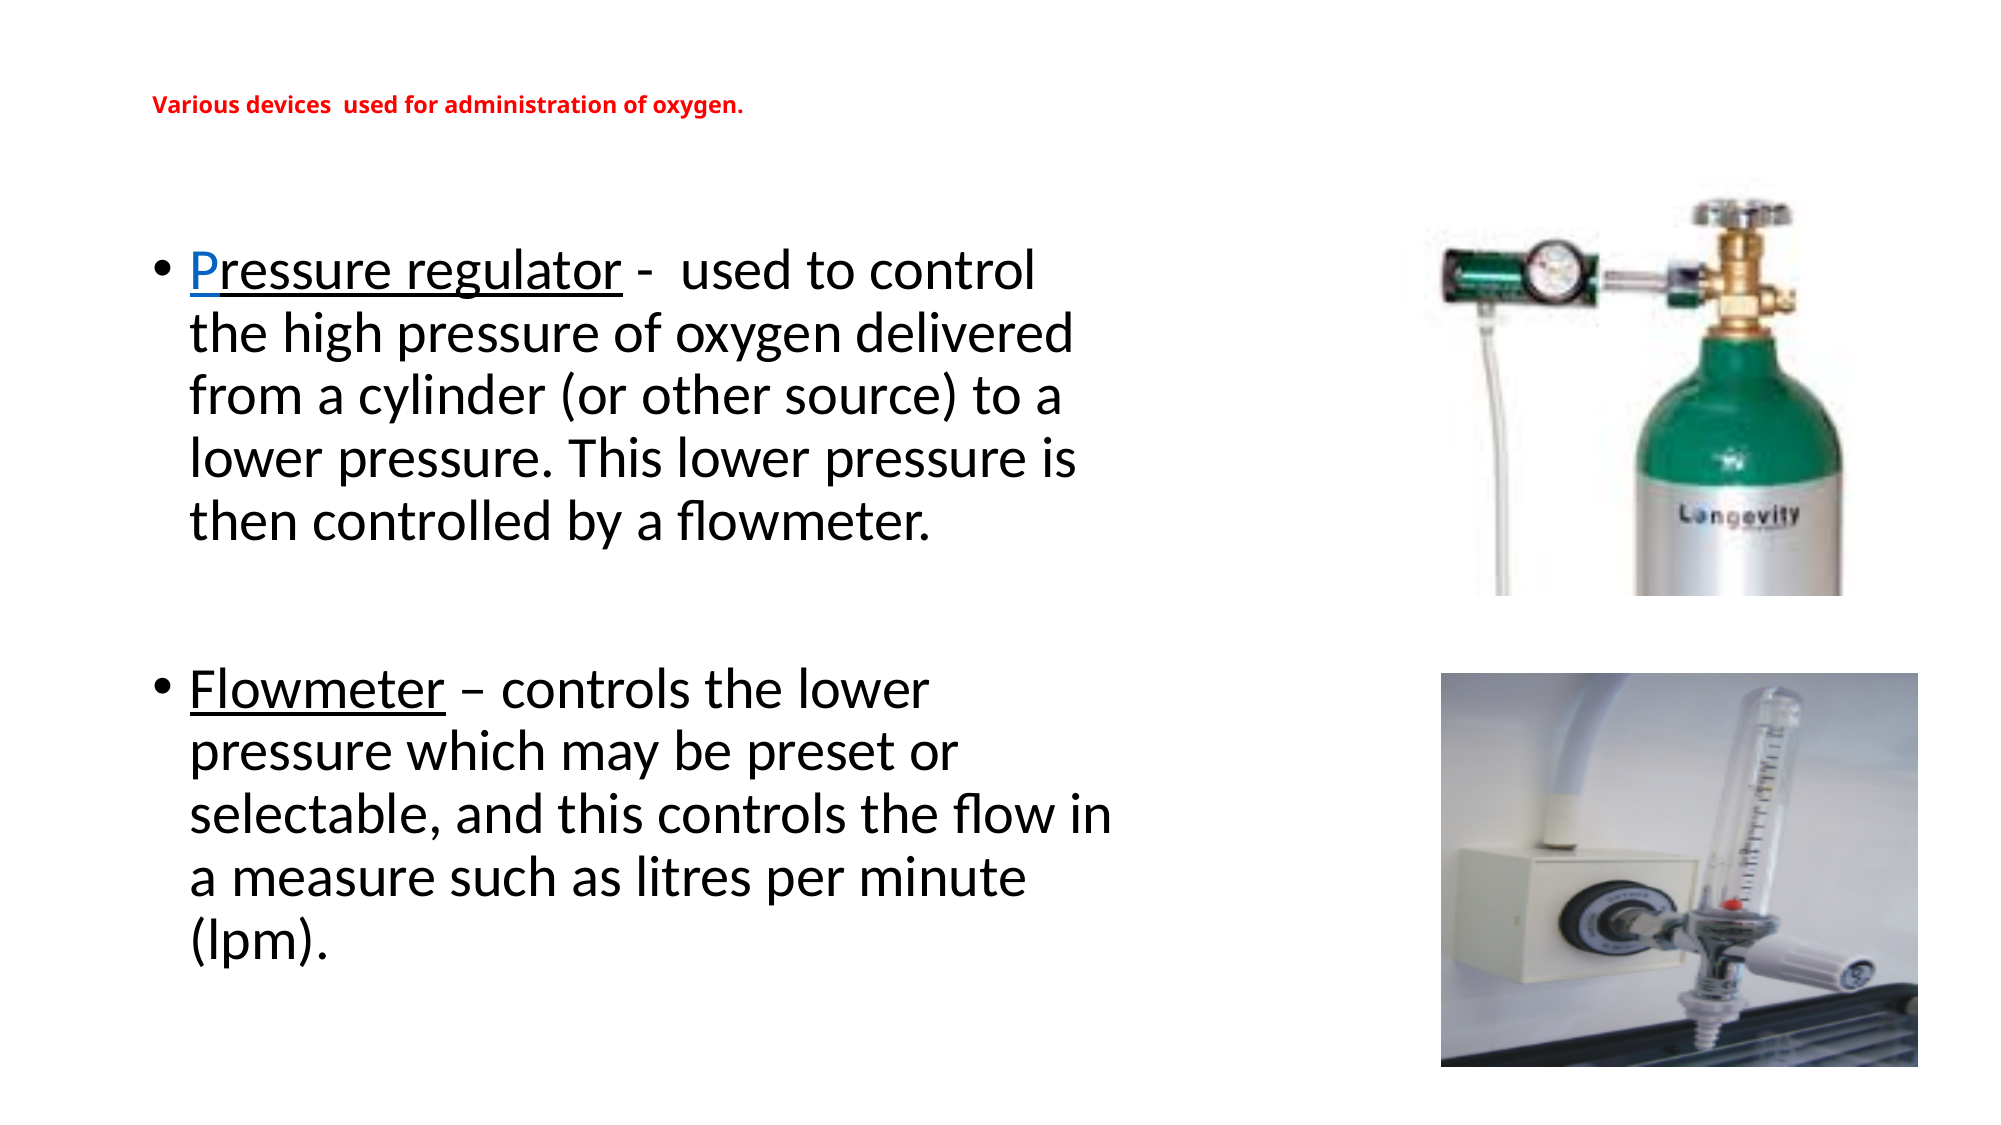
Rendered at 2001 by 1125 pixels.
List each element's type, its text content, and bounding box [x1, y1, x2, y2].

picture [1400, 154, 1900, 596]
list Pressure regulator - used to control the high pressure of oxygen delivered from a cylinder (or other source) to a lower pressure. This lower pressure is then controlled by a flowmeter. Flowmeter – controls the lower pressure which may be preset or selectable, and this controls the flow in a measure such as litres per minute (lpm). [137, 231, 1131, 1014]
title Various devices used for administration of oxygen. [137, 59, 1863, 155]
picture [1441, 673, 1918, 1067]
